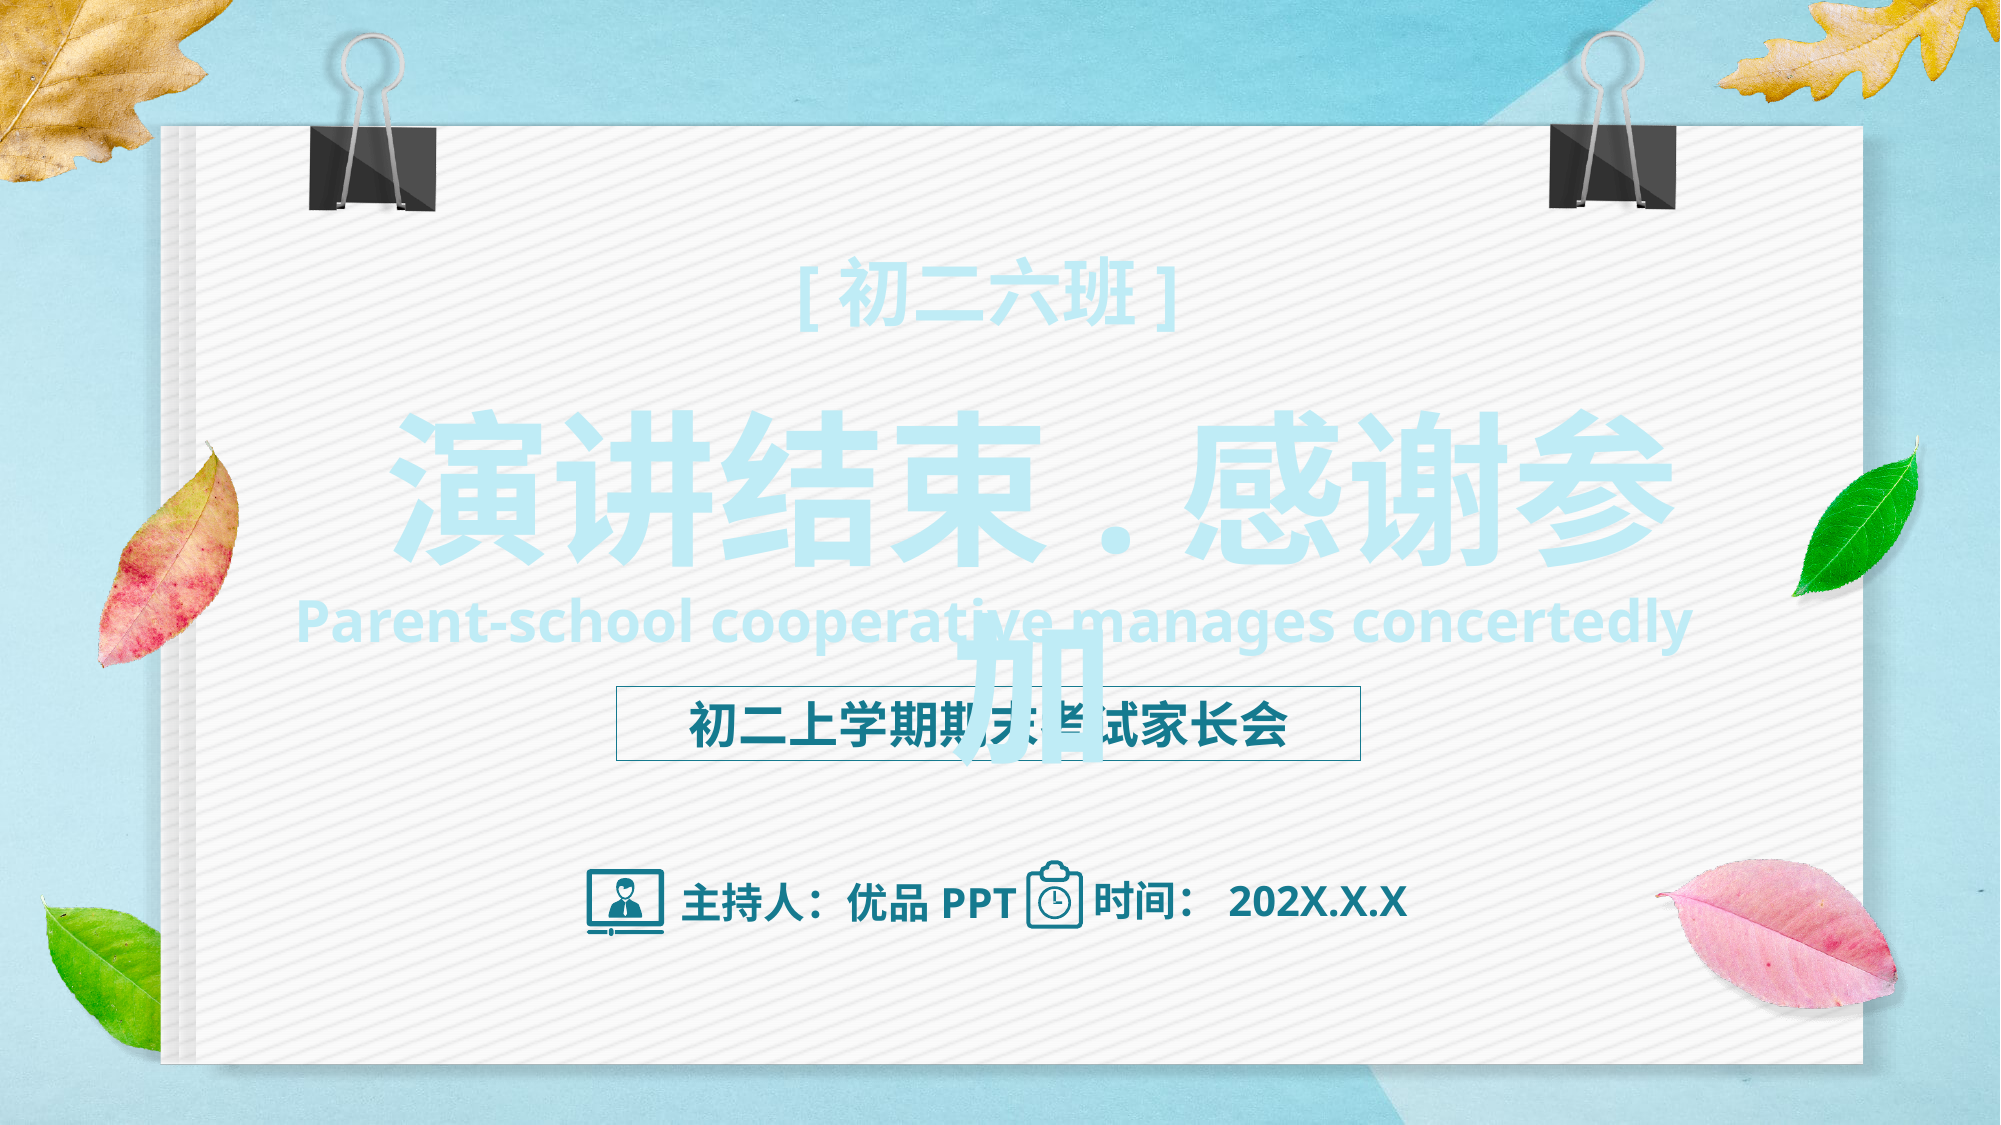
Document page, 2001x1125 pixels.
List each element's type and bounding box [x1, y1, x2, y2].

text_box [586, 869, 1034, 937]
text_box [1026, 860, 1418, 933]
text_box [139, 23, 1904, 1084]
picture [0, 0, 2000, 1125]
